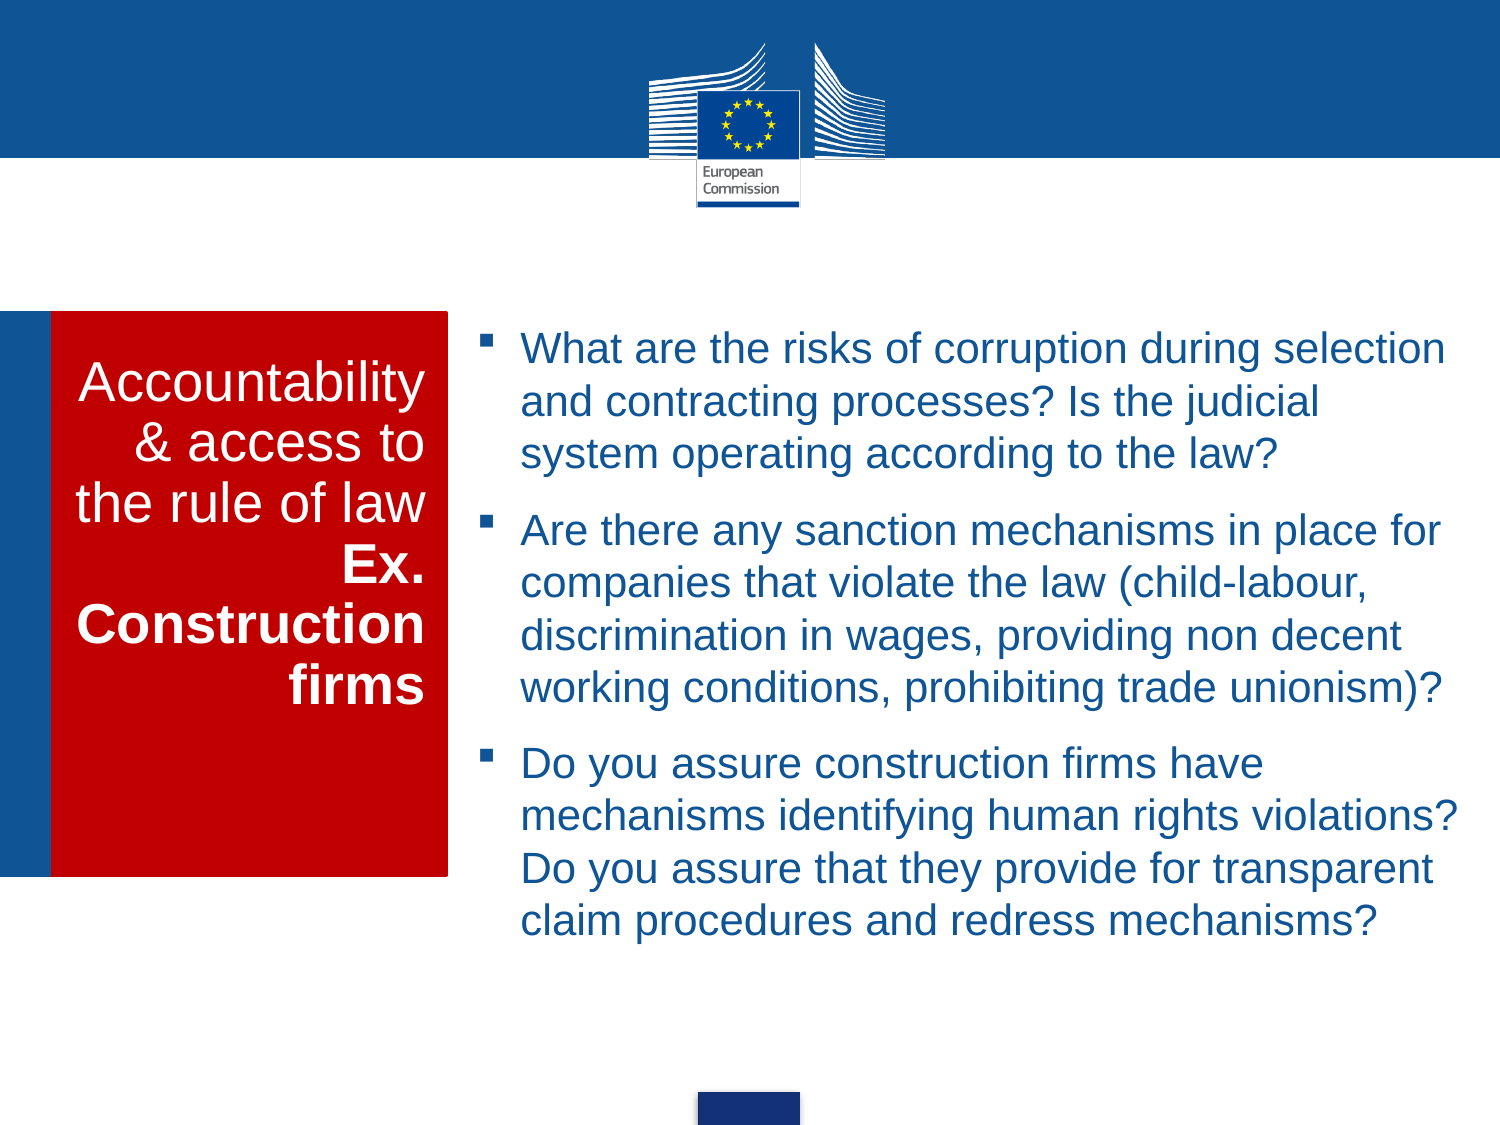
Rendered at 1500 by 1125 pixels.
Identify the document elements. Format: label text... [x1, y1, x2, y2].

text_box [51, 311, 448, 877]
text_box [0, 311, 51, 877]
text_box What are the risks of corruption during selection and contracting processes? Is the judicial system operating according to the law? Are there any sanction mechanisms in place for companies that violate the law (child-labour, discrimination in wages, providing non decent working conditions, prohibiting trade unionism)? Do you assure construction firms have mechanisms identifying human rights violations? Do you assure that they provide for transparent claim procedures and redress mechanisms? [461, 312, 1475, 952]
picture [649, 42, 885, 208]
text_box Accountability & access to the rule of law Ex. Construction firms [65, 352, 426, 861]
